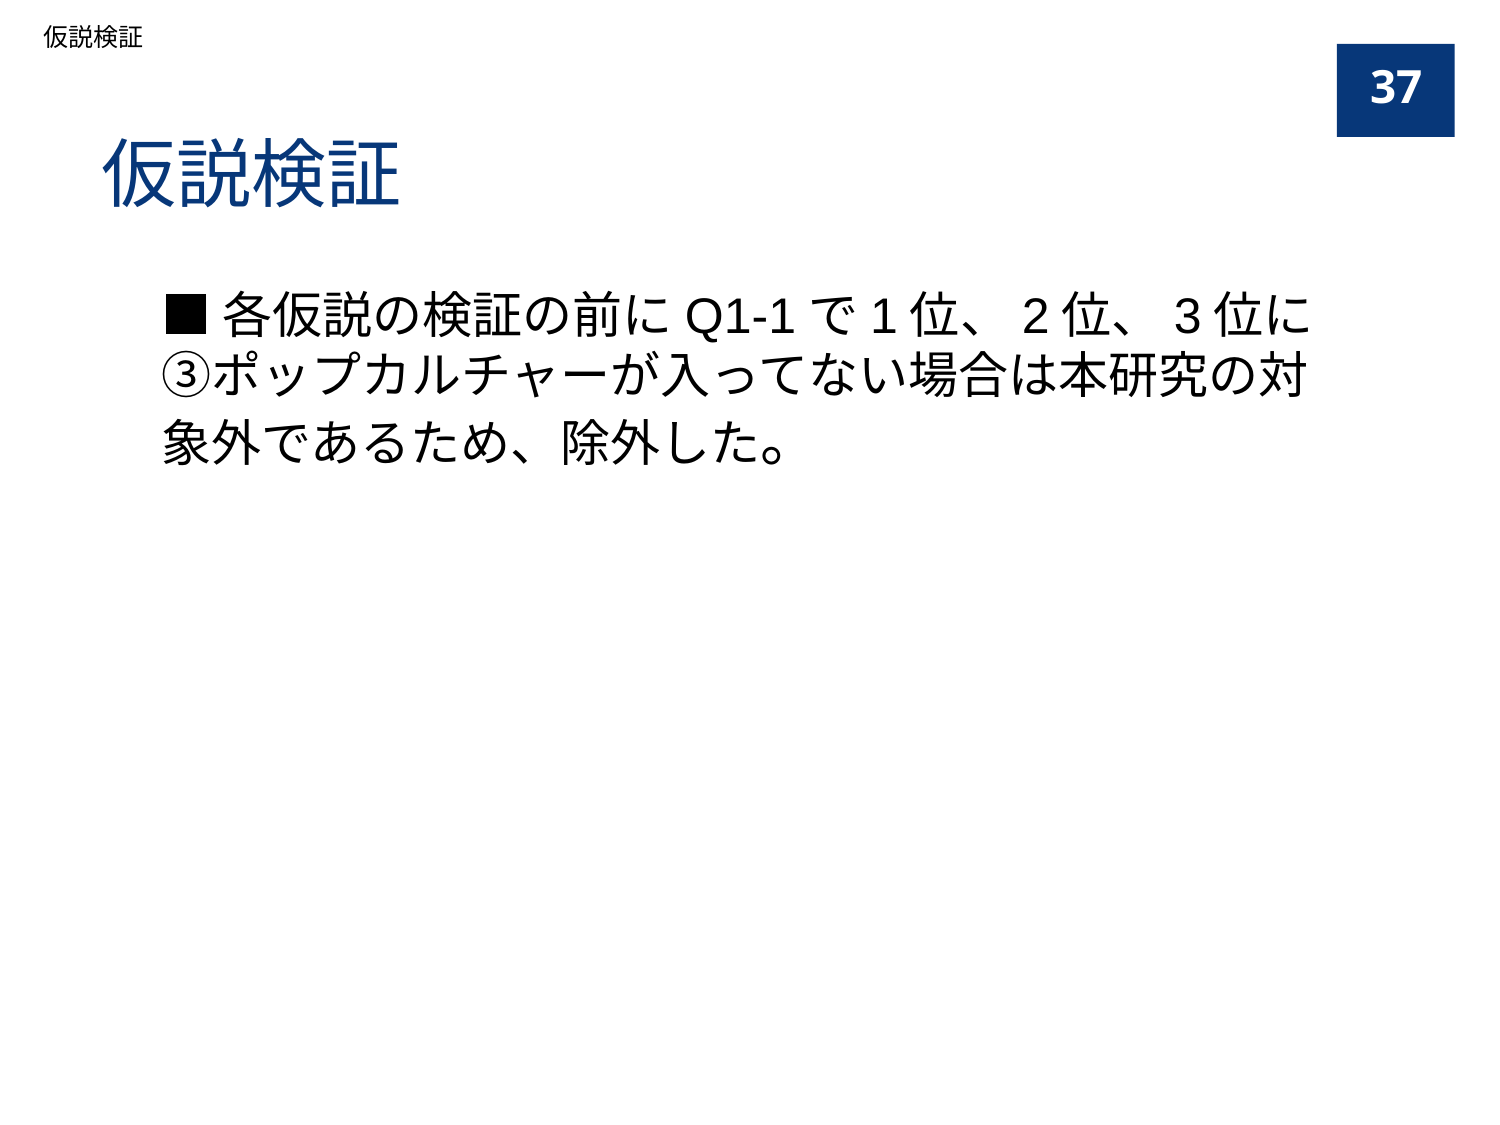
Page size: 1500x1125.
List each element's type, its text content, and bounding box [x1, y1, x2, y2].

slide_number 37 [1354, 59, 1438, 120]
text_box ■各仮説の検証の前にQ1-1で1位、2位、3位に③ポップカルチャーが入ってない場合は本研究の対象外であるため、除外した。 [146, 275, 1355, 732]
text_box 仮説検証 [87, 119, 1155, 307]
text_box 仮説検証 [28, 13, 311, 59]
